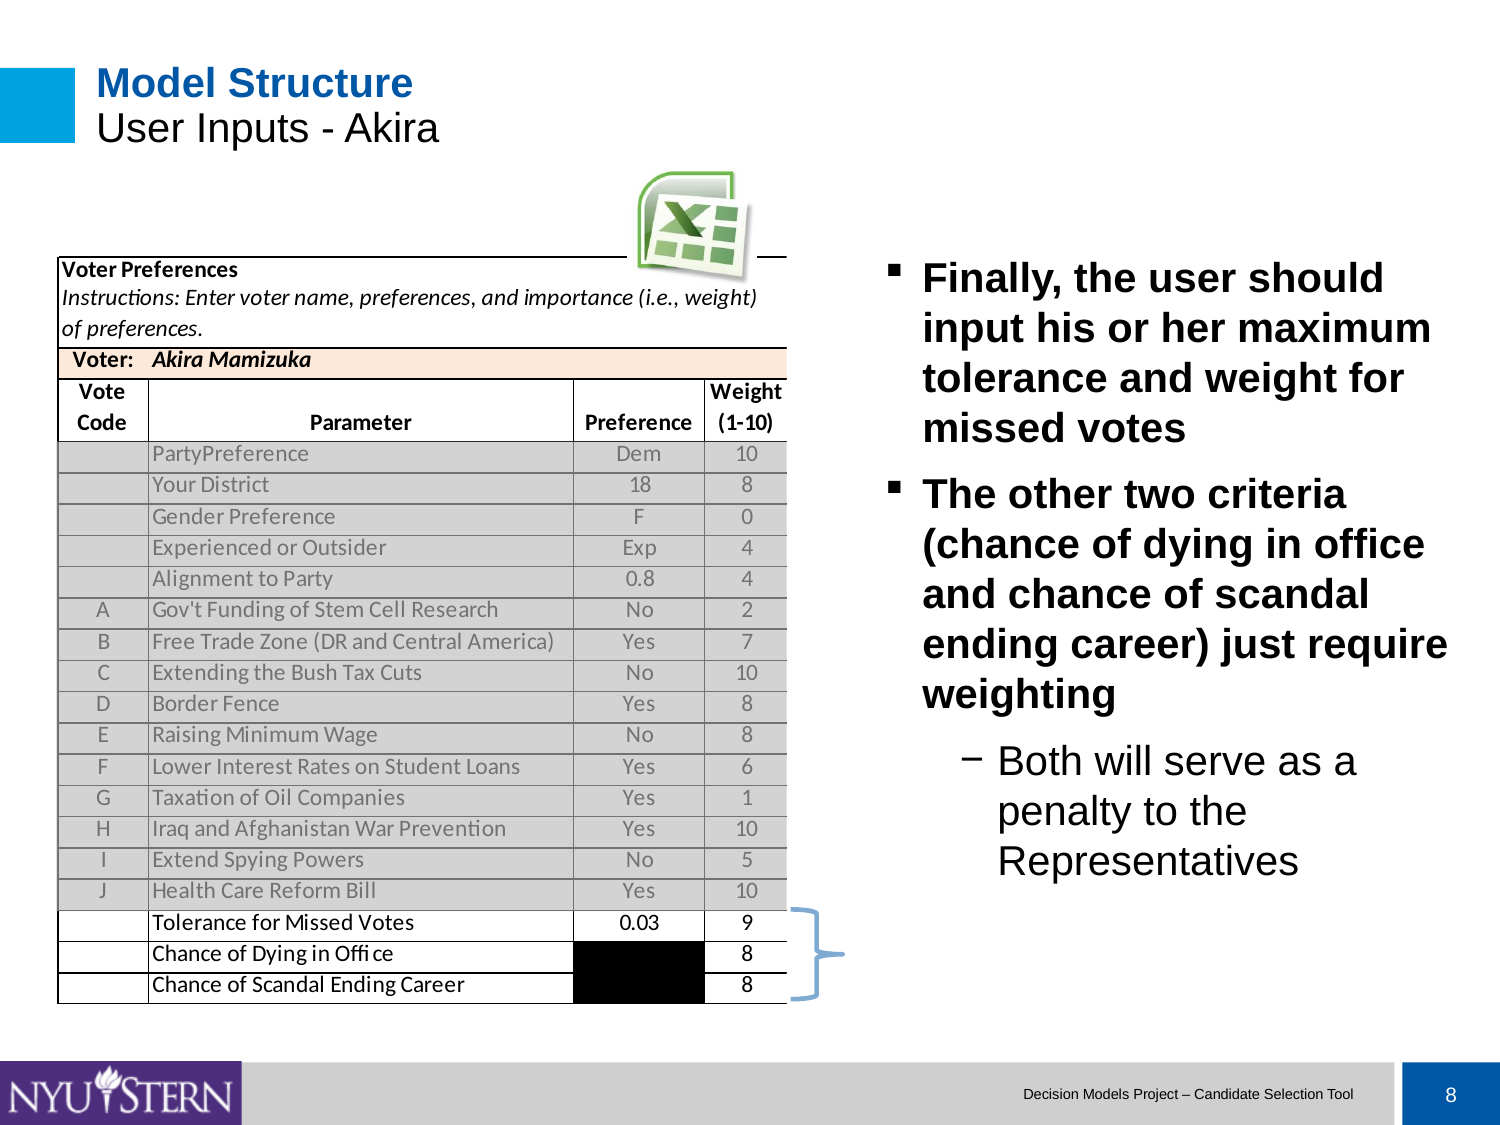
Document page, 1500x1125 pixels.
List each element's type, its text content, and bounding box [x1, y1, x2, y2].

picture [56, 156, 789, 1006]
text_box Finally, the user should input his or her maximum tolerance and weight for missed votes The other two criteria (chance of dying in office and chance of scandal ending career) just require weighting Both will serve as a penalty to the Representatives [862, 250, 1460, 885]
title Model Structure User Inputs - Akira [95, 60, 1261, 162]
text_box [794, 909, 843, 1000]
picture [0, 1061, 242, 1125]
